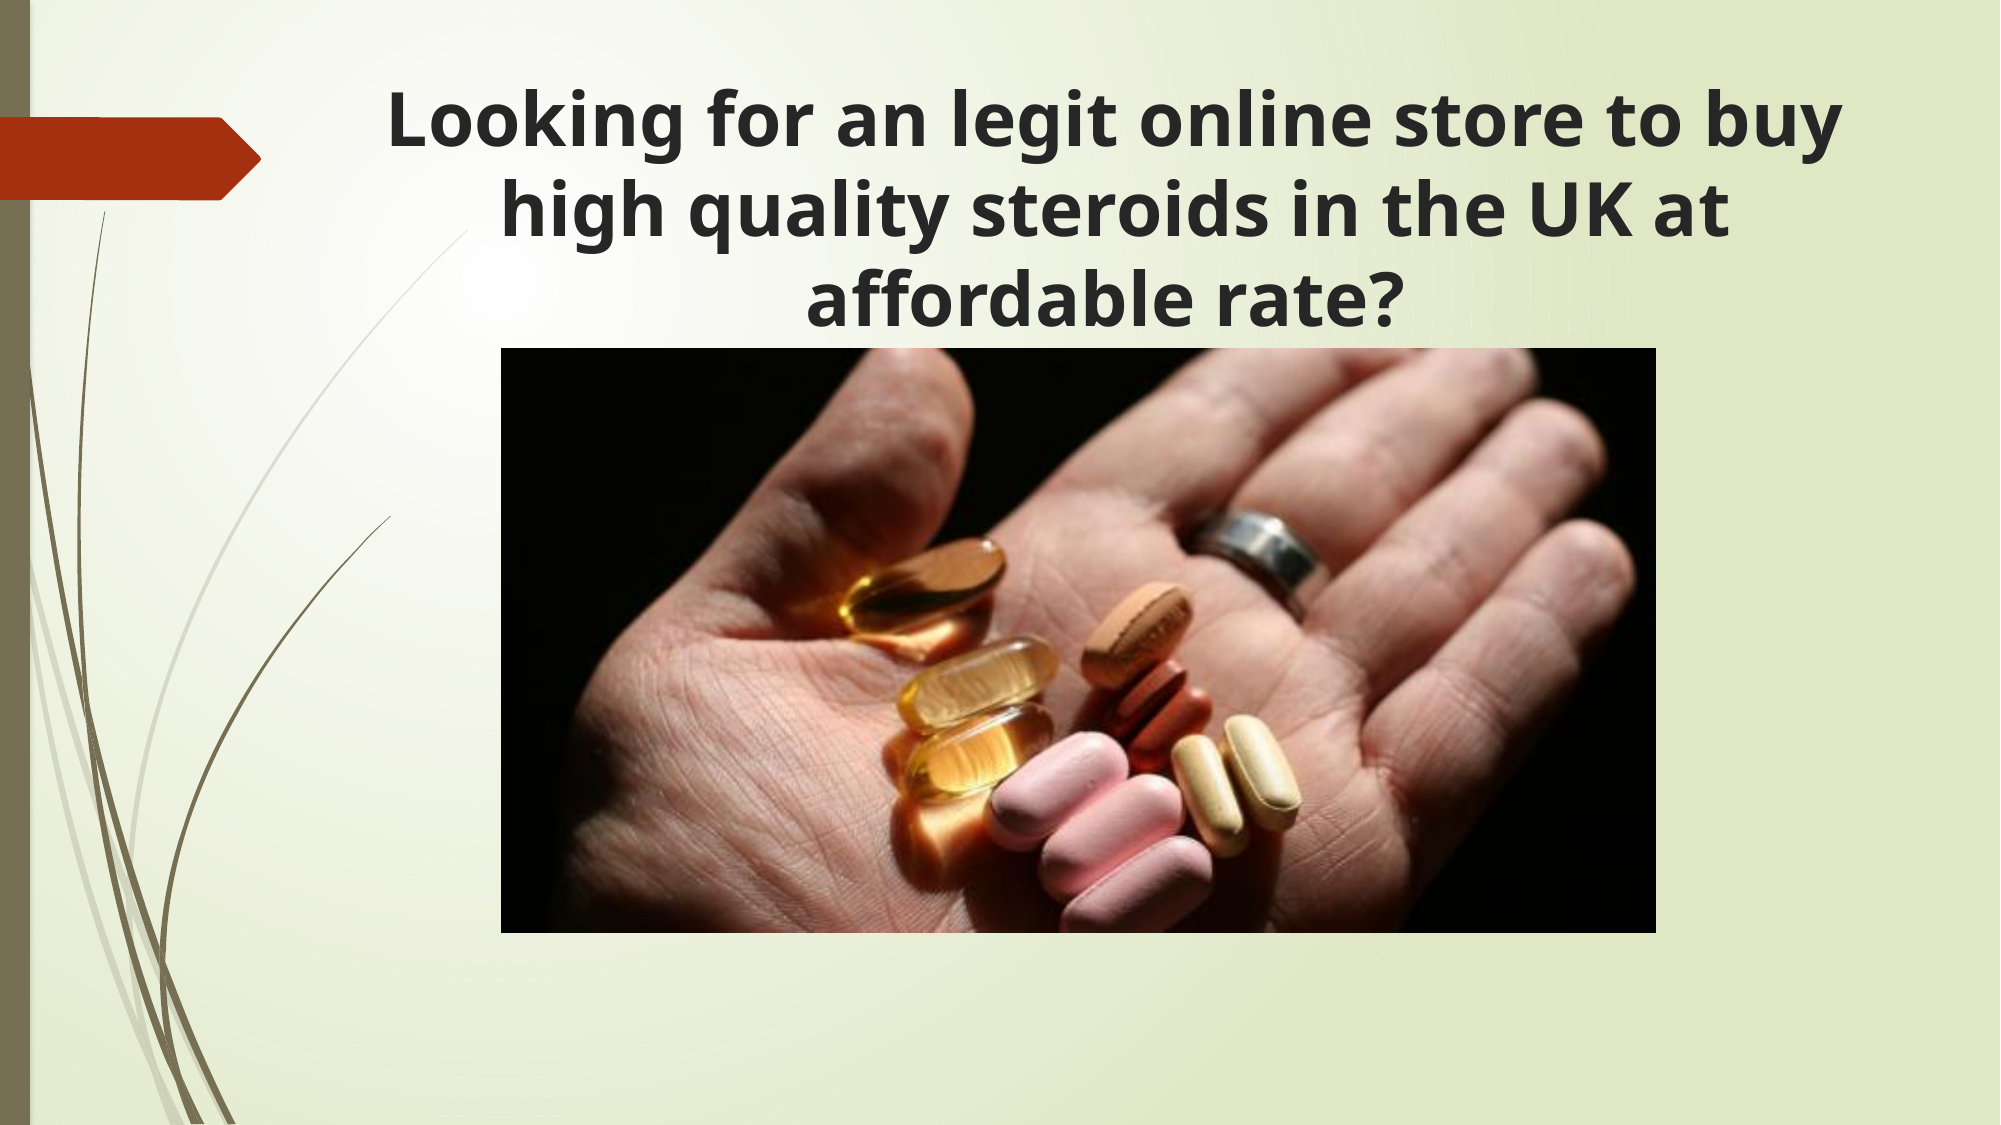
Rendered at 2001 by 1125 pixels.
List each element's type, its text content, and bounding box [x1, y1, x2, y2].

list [501, 348, 1656, 934]
title Looking for an legit online store to buy high quality steroids in the UK at affordable rate? [287, 63, 1944, 274]
